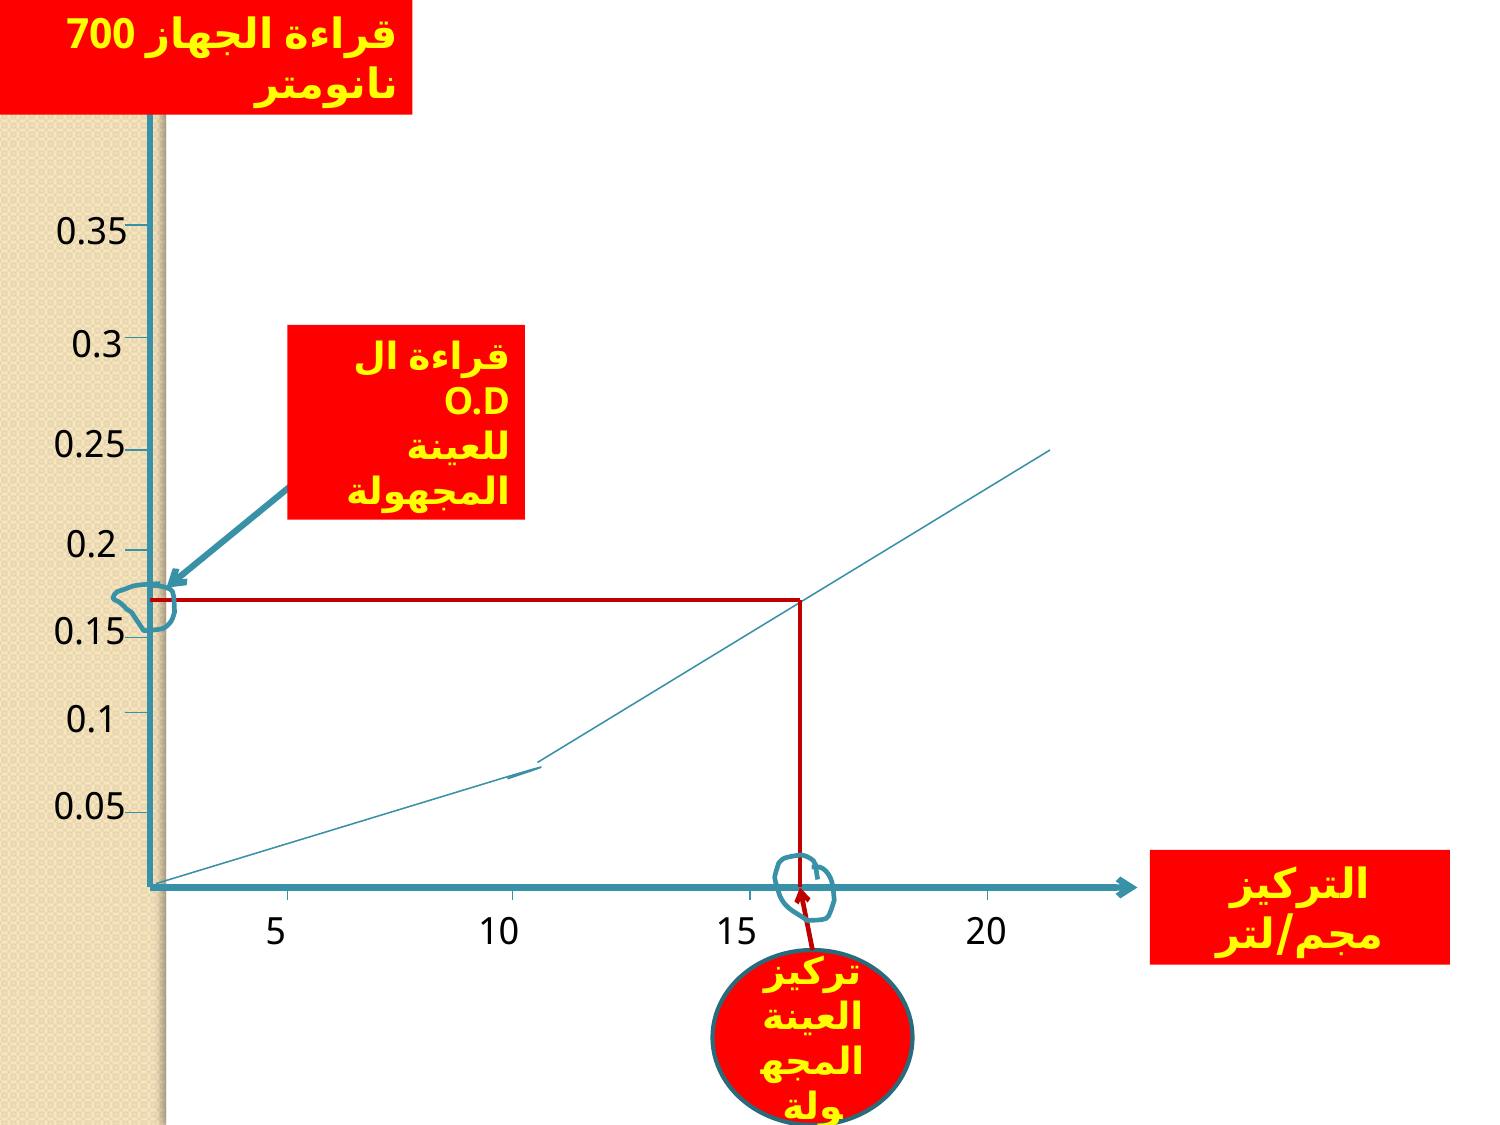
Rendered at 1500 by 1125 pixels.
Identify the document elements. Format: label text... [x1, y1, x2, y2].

text_box 5 [250, 899, 301, 960]
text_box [799, 887, 813, 951]
text_box تركيز العينة المجهولة [710, 948, 915, 1125]
text_box 0.25 [38, 412, 141, 473]
text_box 0.3 [37, 312, 138, 373]
text_box 0.1 [50, 687, 132, 748]
text_box [820, 897, 836, 921]
text_box [807, 855, 834, 885]
text_box [773, 855, 793, 885]
text_box التركيز مجم/لتر [1149, 849, 1450, 965]
text_box [779, 897, 792, 912]
text_box 0.35 [24, 199, 143, 260]
text_box 0.15 [38, 599, 141, 660]
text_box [537, 449, 1051, 763]
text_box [166, 437, 351, 588]
text_box قراءة ال O.D للعينة المجهولة [287, 324, 525, 520]
text_box قراءة الجهاز 700 نانومتر [0, 0, 413, 115]
text_box 0.2 [50, 512, 132, 573]
text_box 0.05 [38, 774, 141, 835]
text_box 20 [950, 899, 1022, 960]
text_box 15 [700, 899, 772, 960]
text_box [112, 583, 143, 631]
text_box 10 [463, 899, 535, 960]
text_box [158, 768, 534, 884]
text_box [157, 611, 176, 631]
